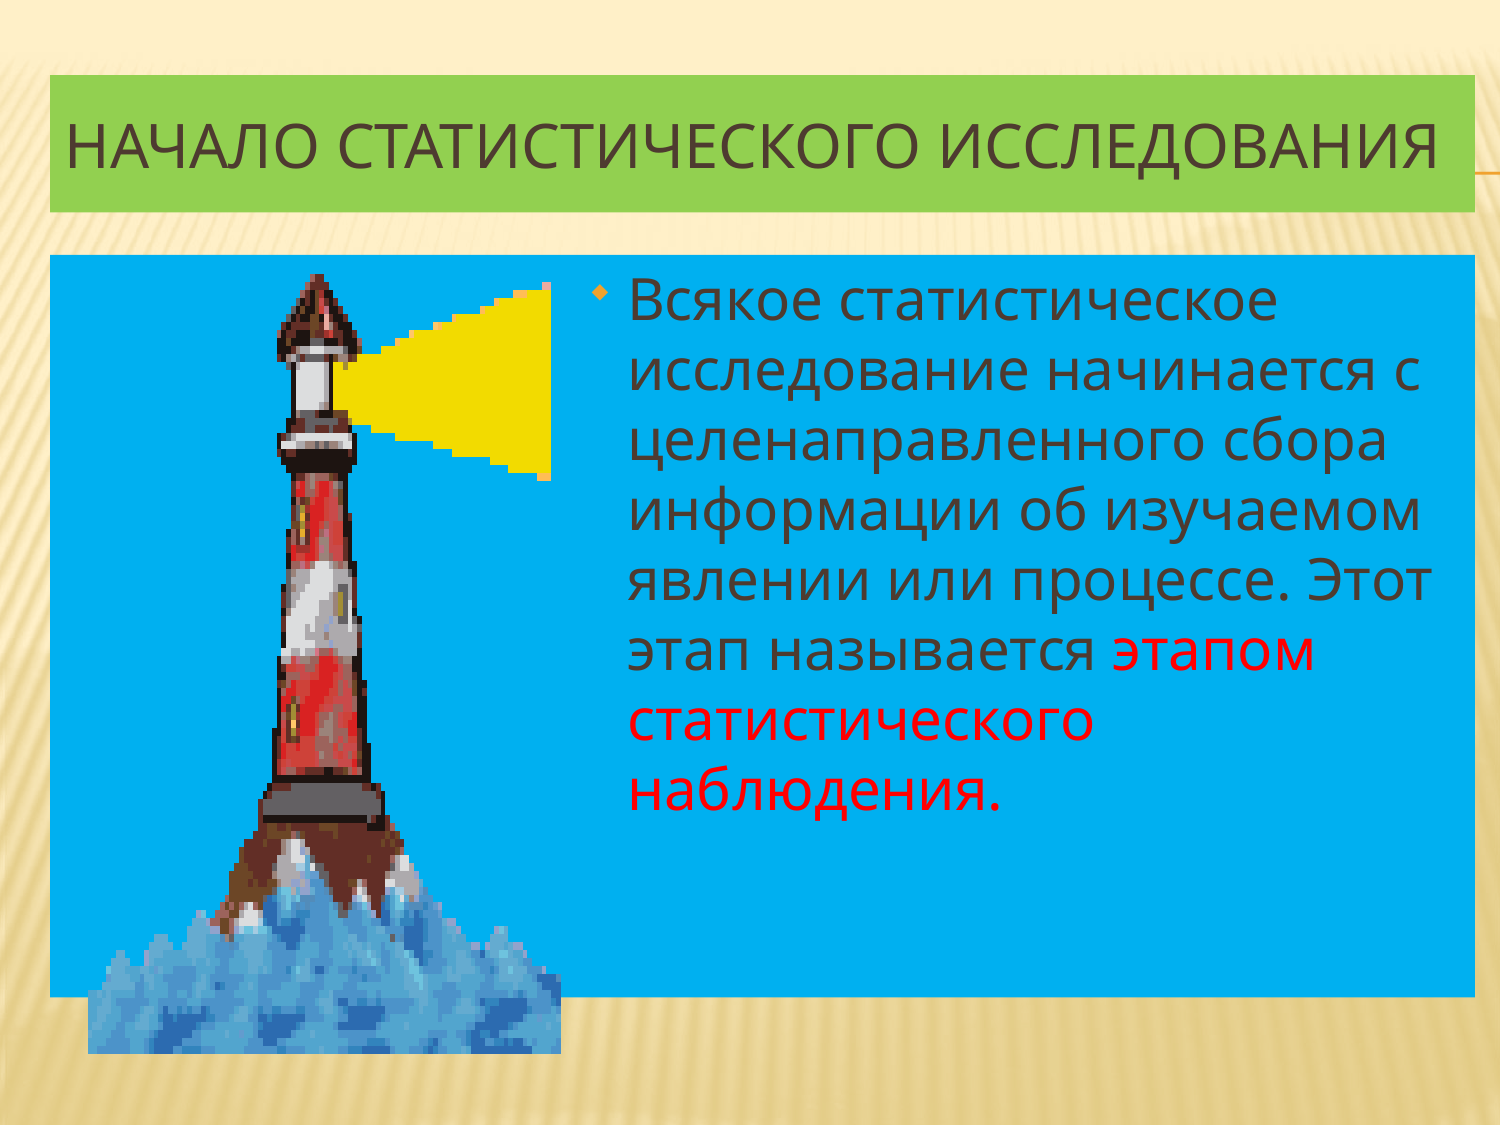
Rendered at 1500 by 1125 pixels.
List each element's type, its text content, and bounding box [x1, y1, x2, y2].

list Всякое статистическое исследование начинается с целенаправленного сбора информации об изучаемом явлении или процессе. Этот этап называется этапом статистического наблюдения. [50, 254, 1475, 998]
title Начало статистического исследования [50, 75, 1475, 213]
picture [88, 275, 562, 1054]
